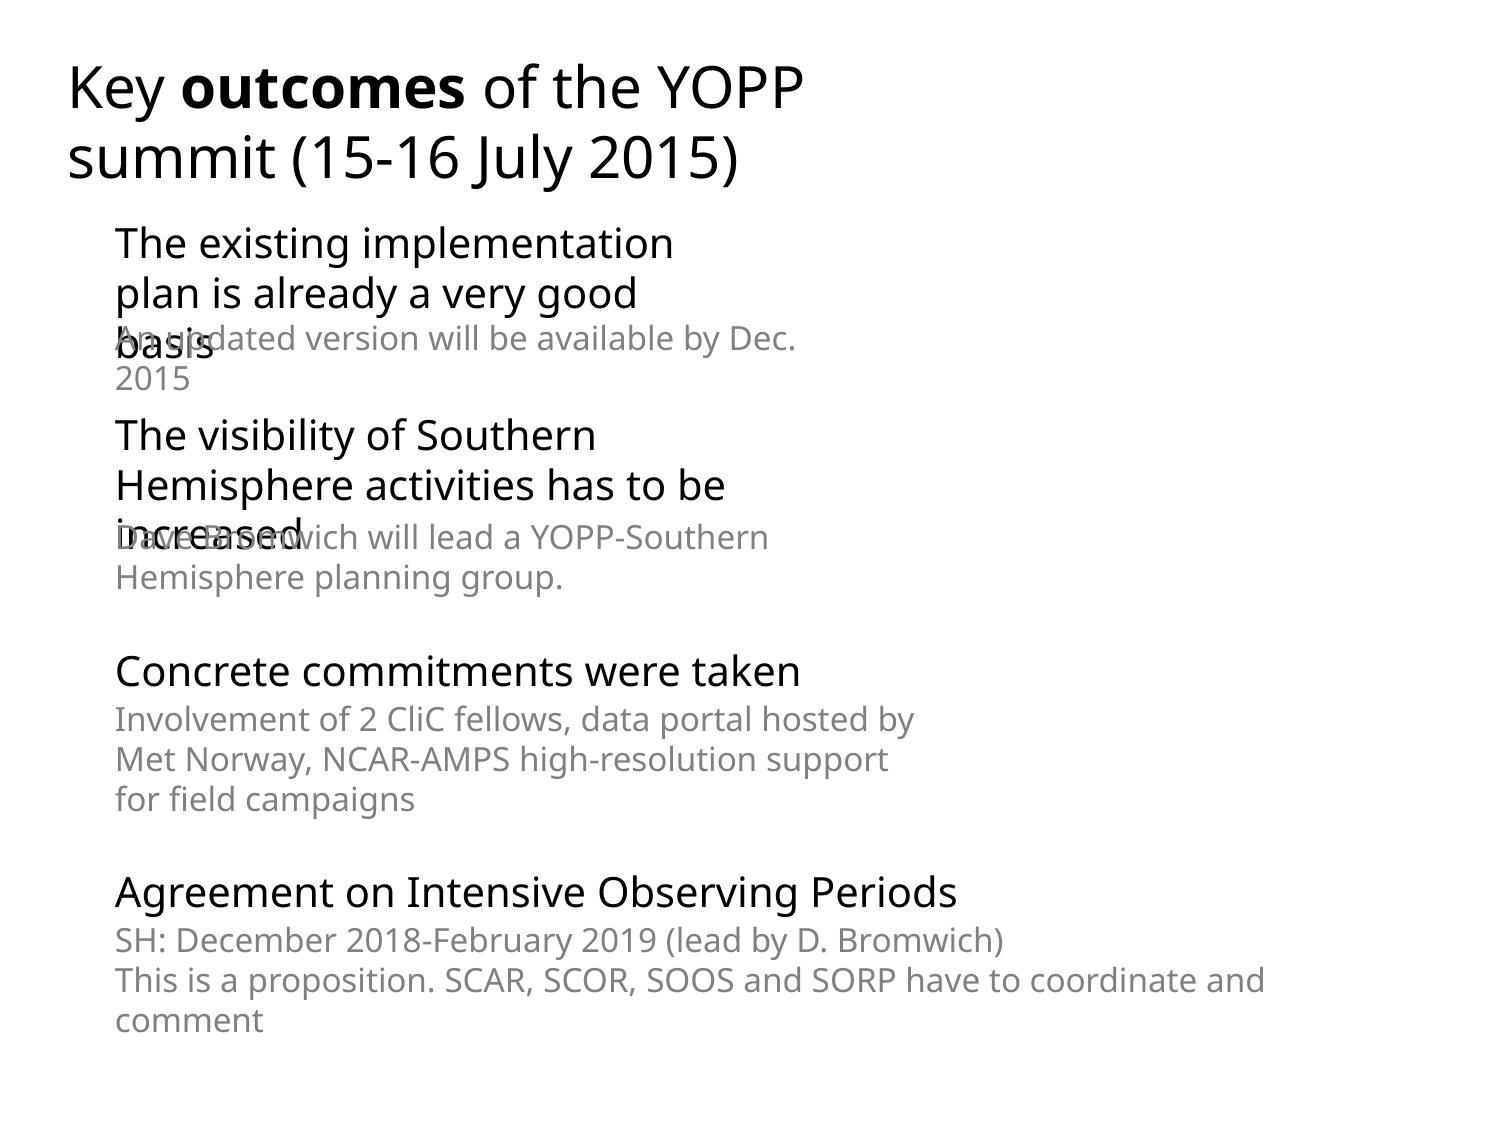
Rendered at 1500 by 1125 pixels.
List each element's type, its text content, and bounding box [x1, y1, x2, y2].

text_box The visibility of Southern Hemisphere activities has to be increased [100, 400, 821, 508]
text_box Concrete commitments were taken [100, 637, 880, 690]
text_box An updated version will be available by Dec. 2015 [100, 309, 892, 405]
text_box SH: December 2018-February 2019 (lead by D. Bromwich) This is a proposition. SCAR, SCOR, SOOS and SORP have to coordinate and comment [100, 912, 1436, 1047]
text_box Involvement of 2 CliC fellows, data portal hosted by Met Norway, NCAR-AMPS high-resolution support for field campaigns [100, 690, 939, 826]
text_box Agreement on Intensive Observing Periods [100, 858, 1034, 912]
text_box Dave Bromwich will lead a YOPP-Southern Hemisphere planning group. [100, 508, 892, 604]
text_box The existing implementation plan is already a very good basis [100, 209, 745, 309]
text_box Key outcomes of the YOPP summit (15-16 July 2015) [53, 42, 939, 198]
